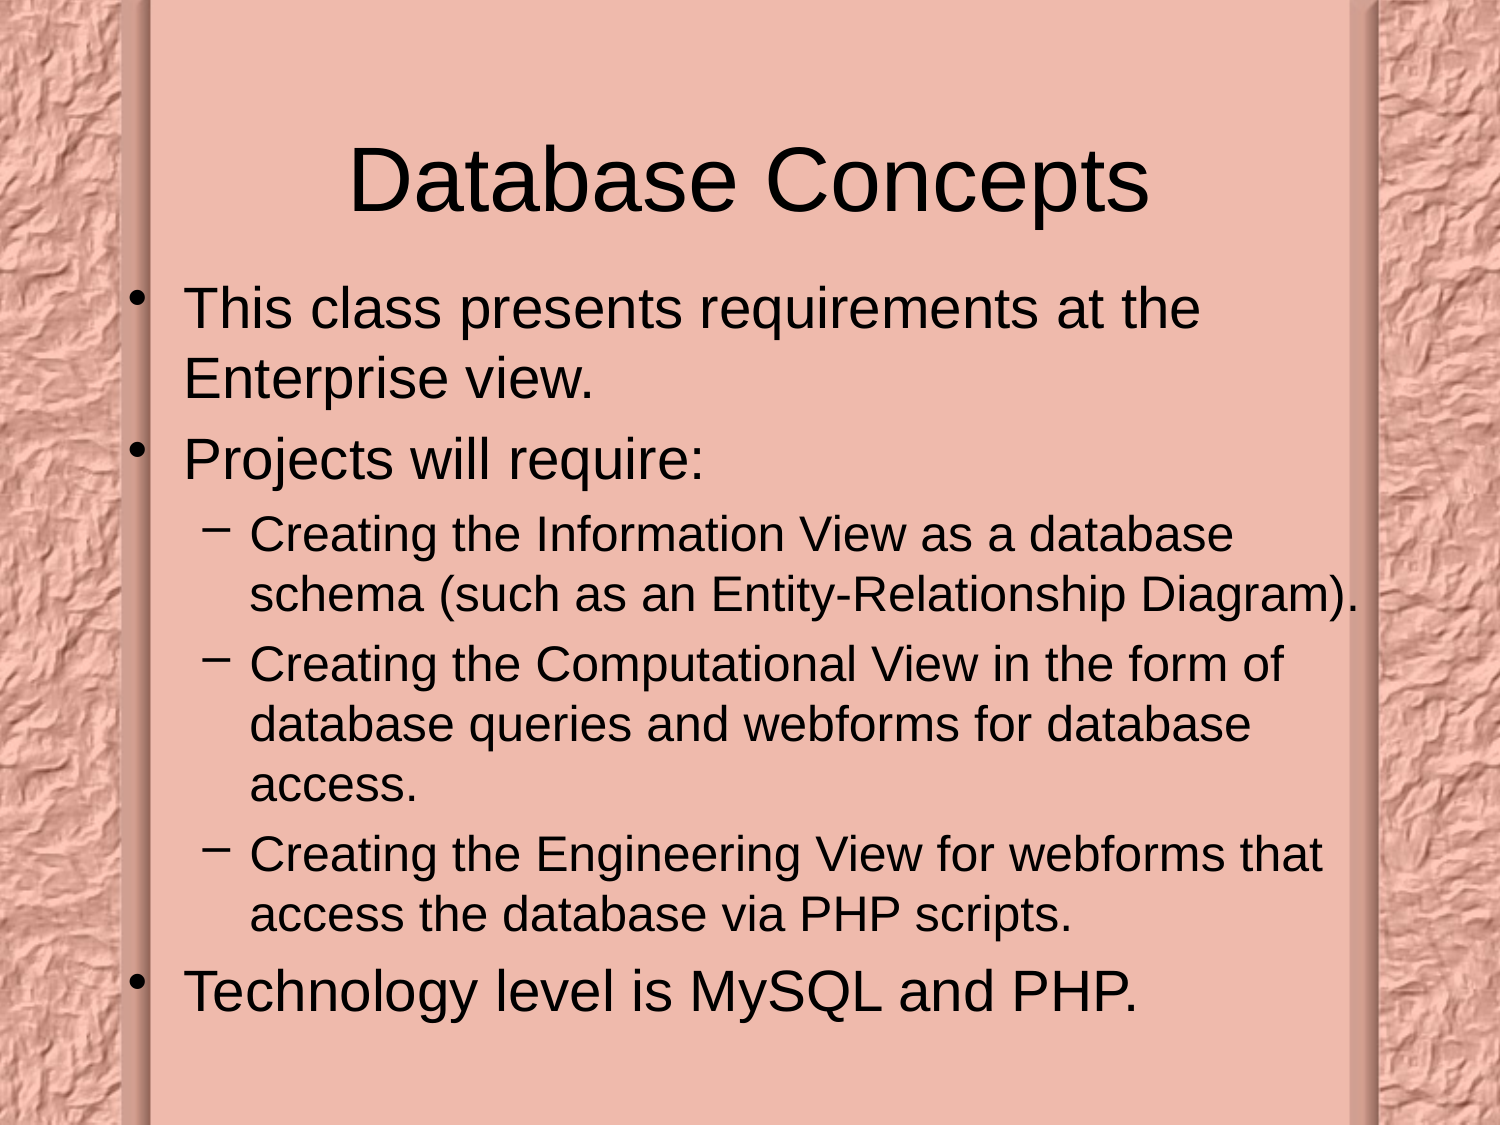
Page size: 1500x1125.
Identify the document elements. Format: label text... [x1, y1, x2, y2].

picture [0, 0, 1500, 1125]
list This class presents requirements at the Enterprise view. Projects will require: Creating the Information View as a database schema (such as an Entity-Relationship Diagram). Creating the Computational View in the form of database queries and webforms for database access. Creating the Engineering View for webforms that access the database via PHP scripts. Technology level is MySQL and PHP. [112, 262, 1388, 1001]
title Database Concepts [112, 87, 1388, 262]
